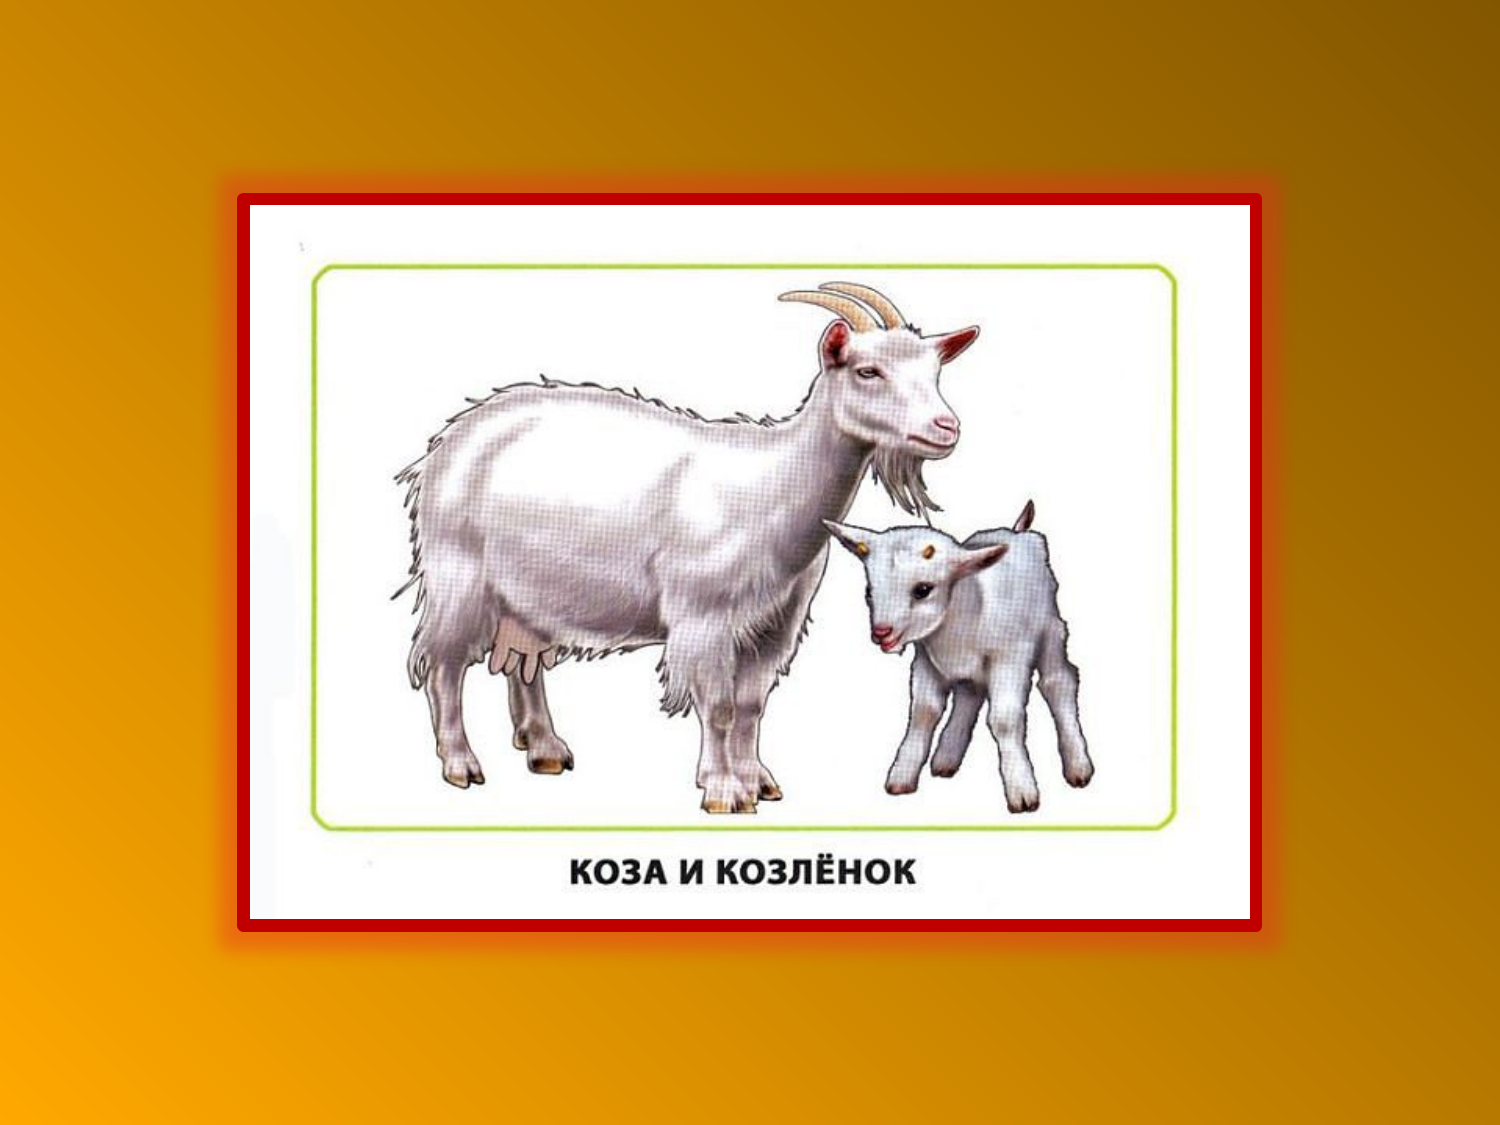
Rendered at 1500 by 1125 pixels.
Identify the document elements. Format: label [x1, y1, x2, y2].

picture [249, 205, 1251, 920]
